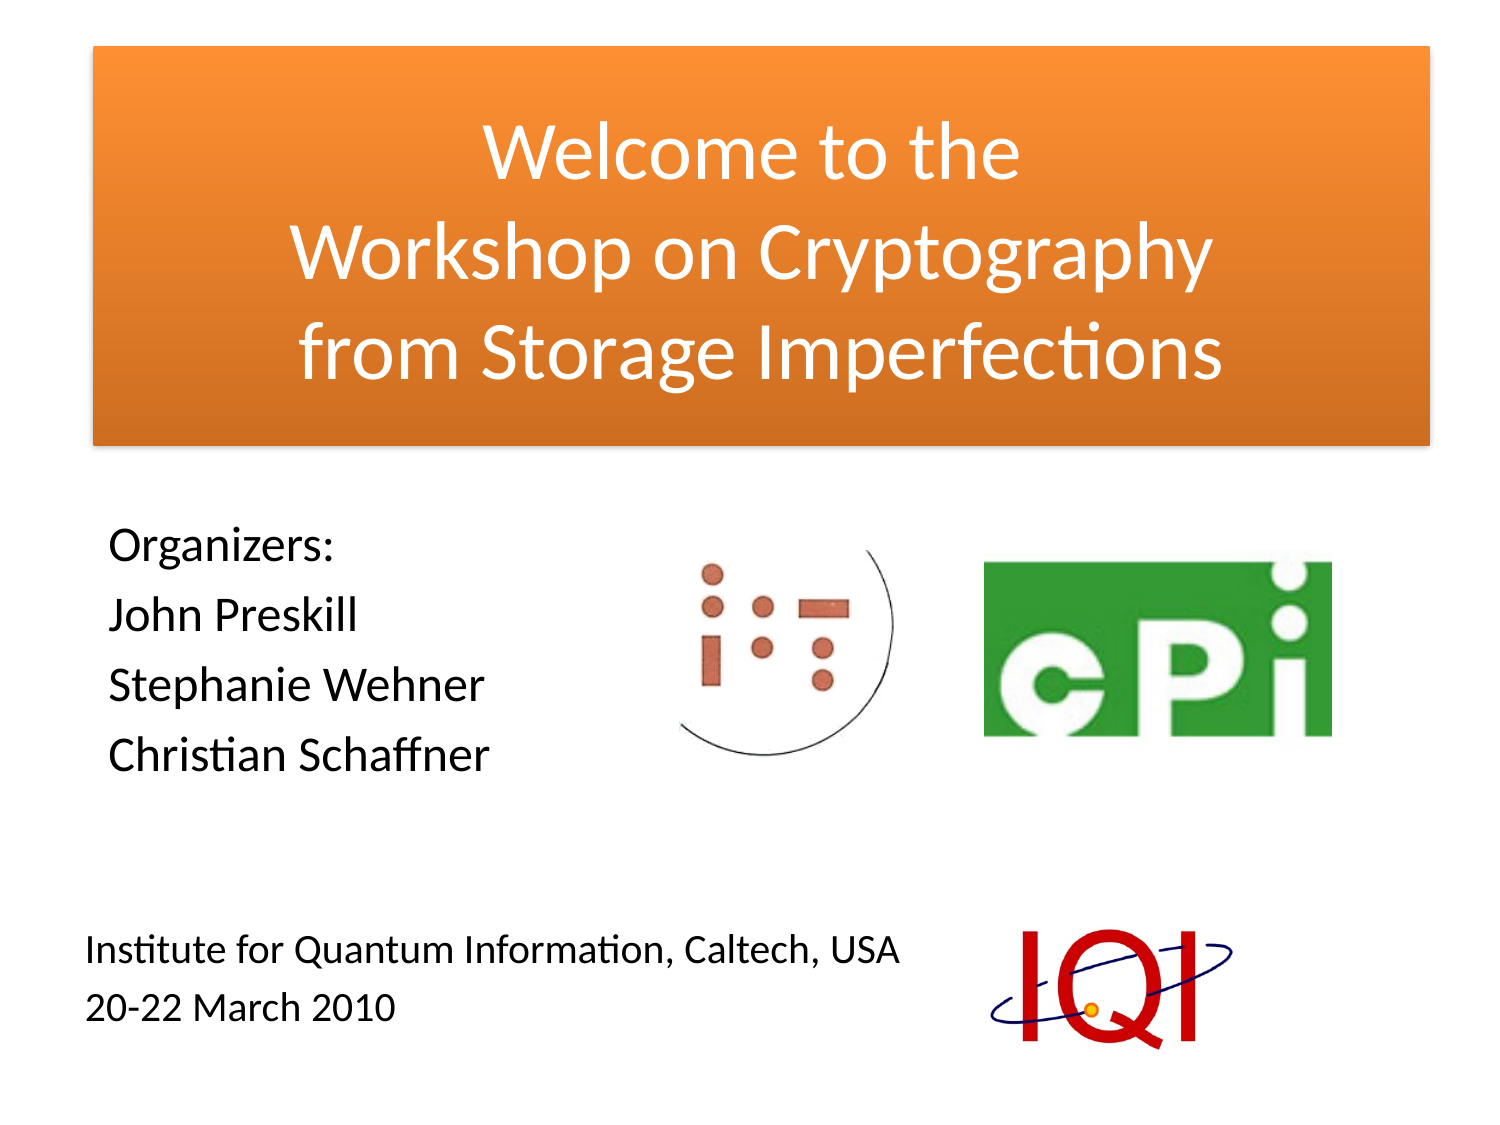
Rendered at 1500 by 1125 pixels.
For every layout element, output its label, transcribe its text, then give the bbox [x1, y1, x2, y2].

text_box Institute for Quantum Information, Caltech, USA 20-22 March 2010 [70, 914, 1407, 1055]
picture [679, 550, 926, 776]
picture [984, 550, 1333, 751]
picture [984, 925, 1246, 1055]
text_box Organizers: John Preskill Stephanie Wehner Christian Schaffner [93, 503, 1144, 856]
title Welcome to the Workshop on Cryptography from Storage Imperfections [93, 46, 1430, 446]
